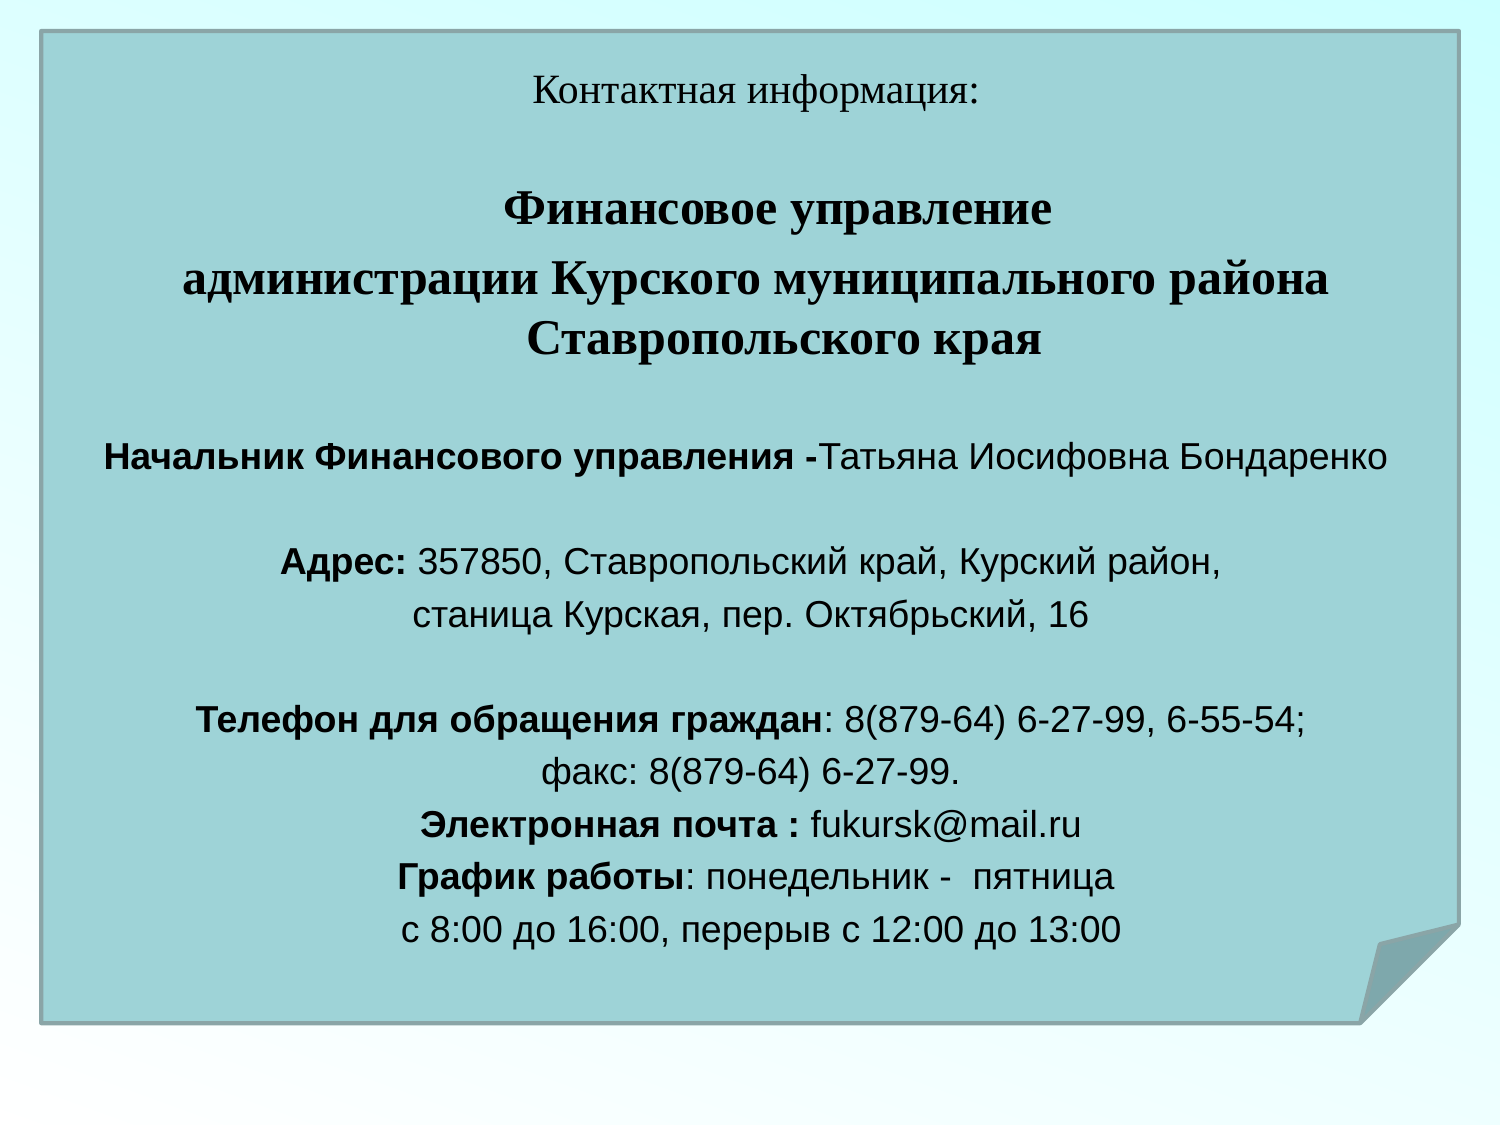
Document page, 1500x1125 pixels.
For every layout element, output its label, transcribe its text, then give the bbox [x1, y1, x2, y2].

list Контактная информация: Финансовое управление администрации Курского муниципального района Ставропольского края Начальник Финансового управления -Татьяна Иосифовна Бондаренко Адрес: 357850, Ставропольский край, Курский район, станица Курская, пер. Октябрьский, 16 Телефон для обращения граждан: 8(879-64) 6-27-99, 6-55-54; факс: 8(879-64) 6-27-99. Электронная почта : fukursk@mail.ru График работы: понедельник - пятница с 8:00 до 16:00, перерыв с 12:00 до 13:00 [40, 54, 1472, 1071]
text_box [39, 28, 1461, 1025]
